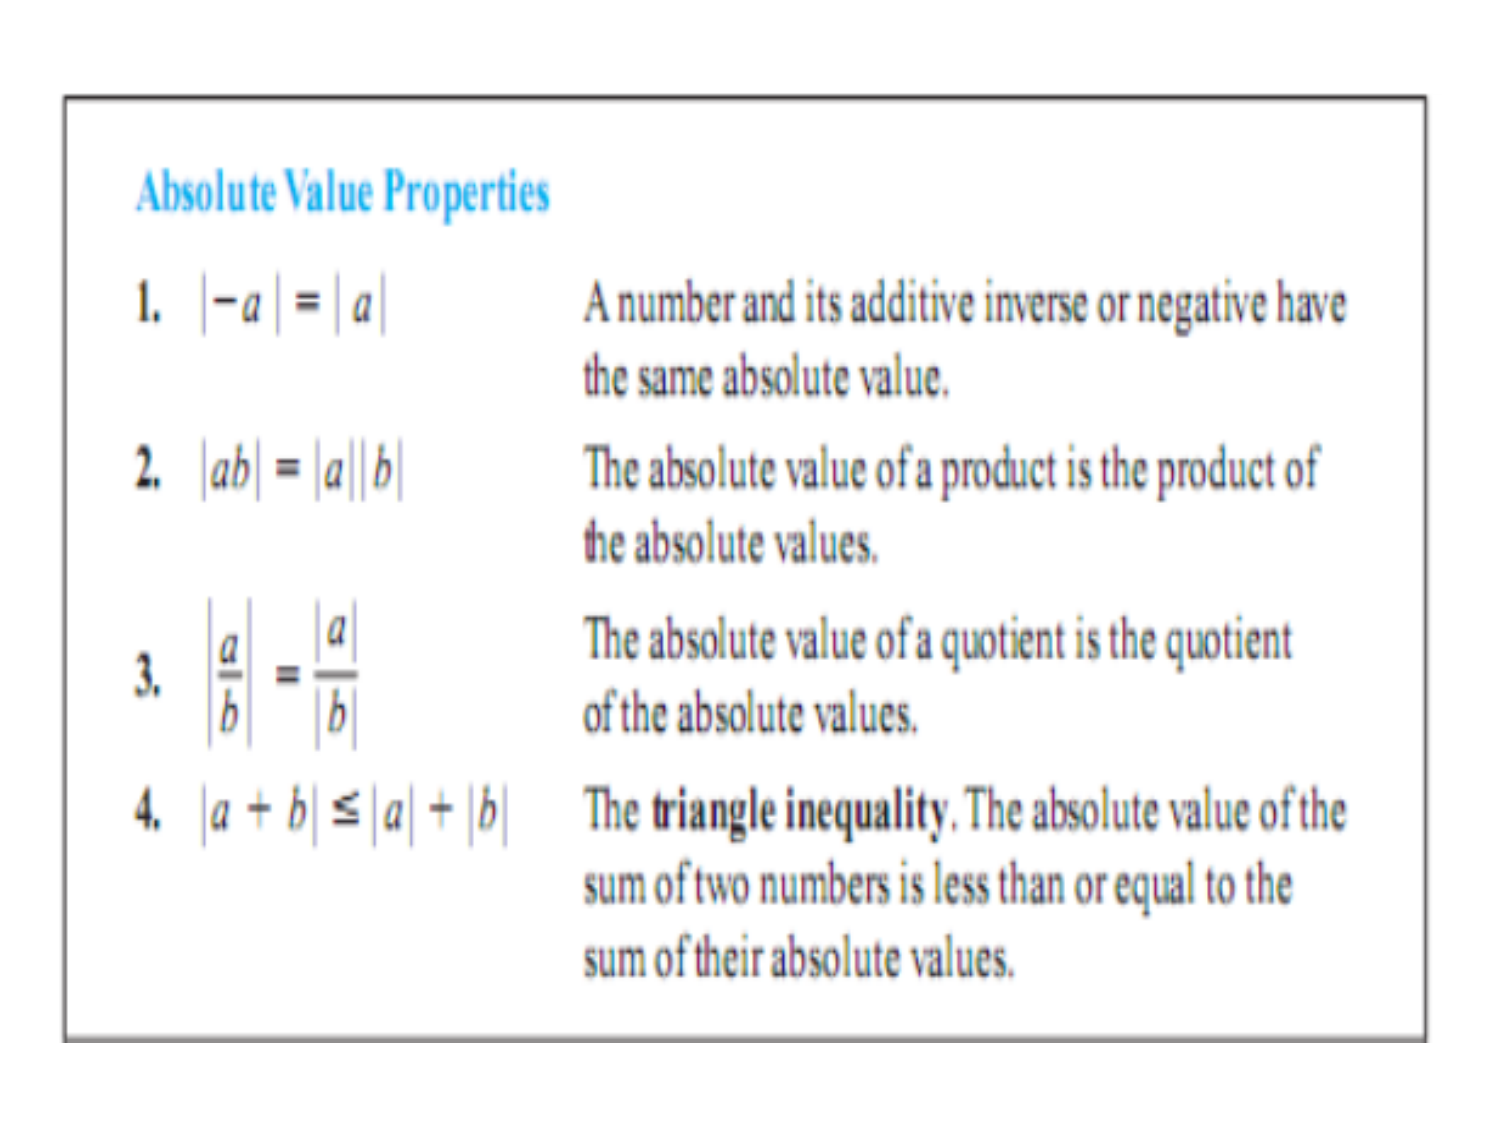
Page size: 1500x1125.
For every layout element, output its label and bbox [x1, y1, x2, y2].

picture [58, 93, 1442, 1044]
